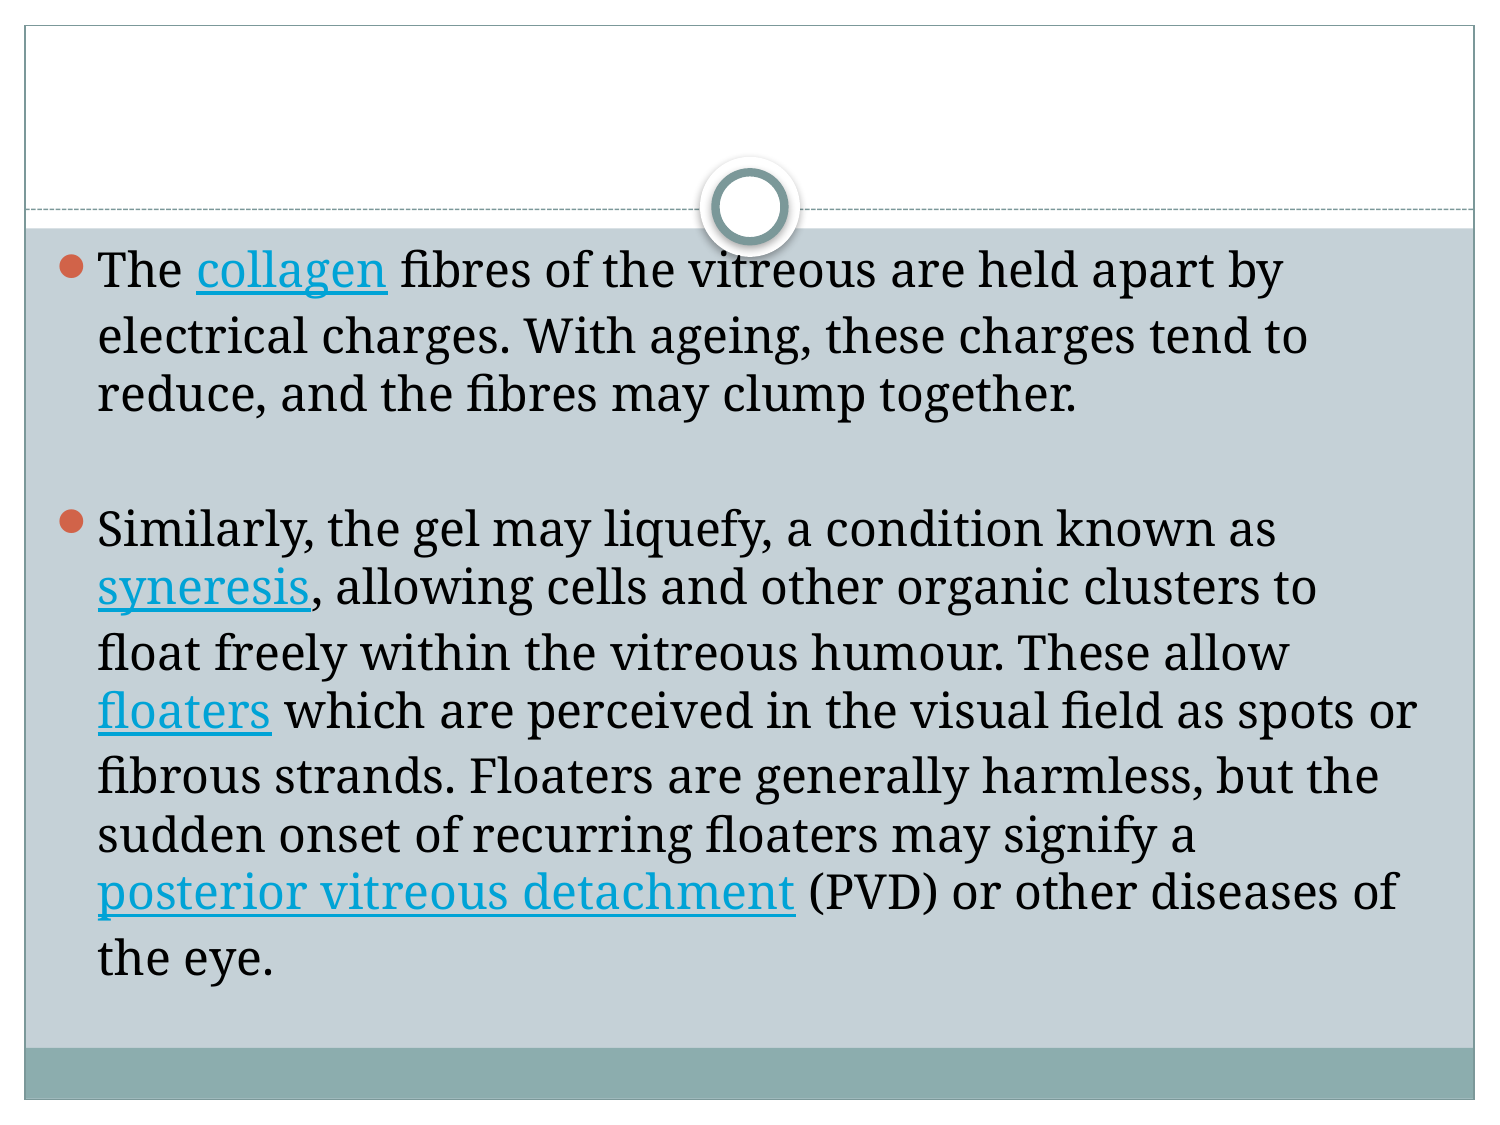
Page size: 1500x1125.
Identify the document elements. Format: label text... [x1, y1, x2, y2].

list The collagen fibres of the vitreous are held apart by electrical charges. With ageing, these charges tend to reduce, and the fibres may clump together. Similarly, the gel may liquefy, a condition known as syneresis, allowing cells and other organic clusters to float freely within the vitreous humour. These allow floaters which are perceived in the visual field as spots or fibrous strands. Floaters are generally harmless, but the sudden onset of recurring floaters may signify a posterior vitreous detachment (PVD) or other diseases of the eye. [41, 231, 1445, 1001]
